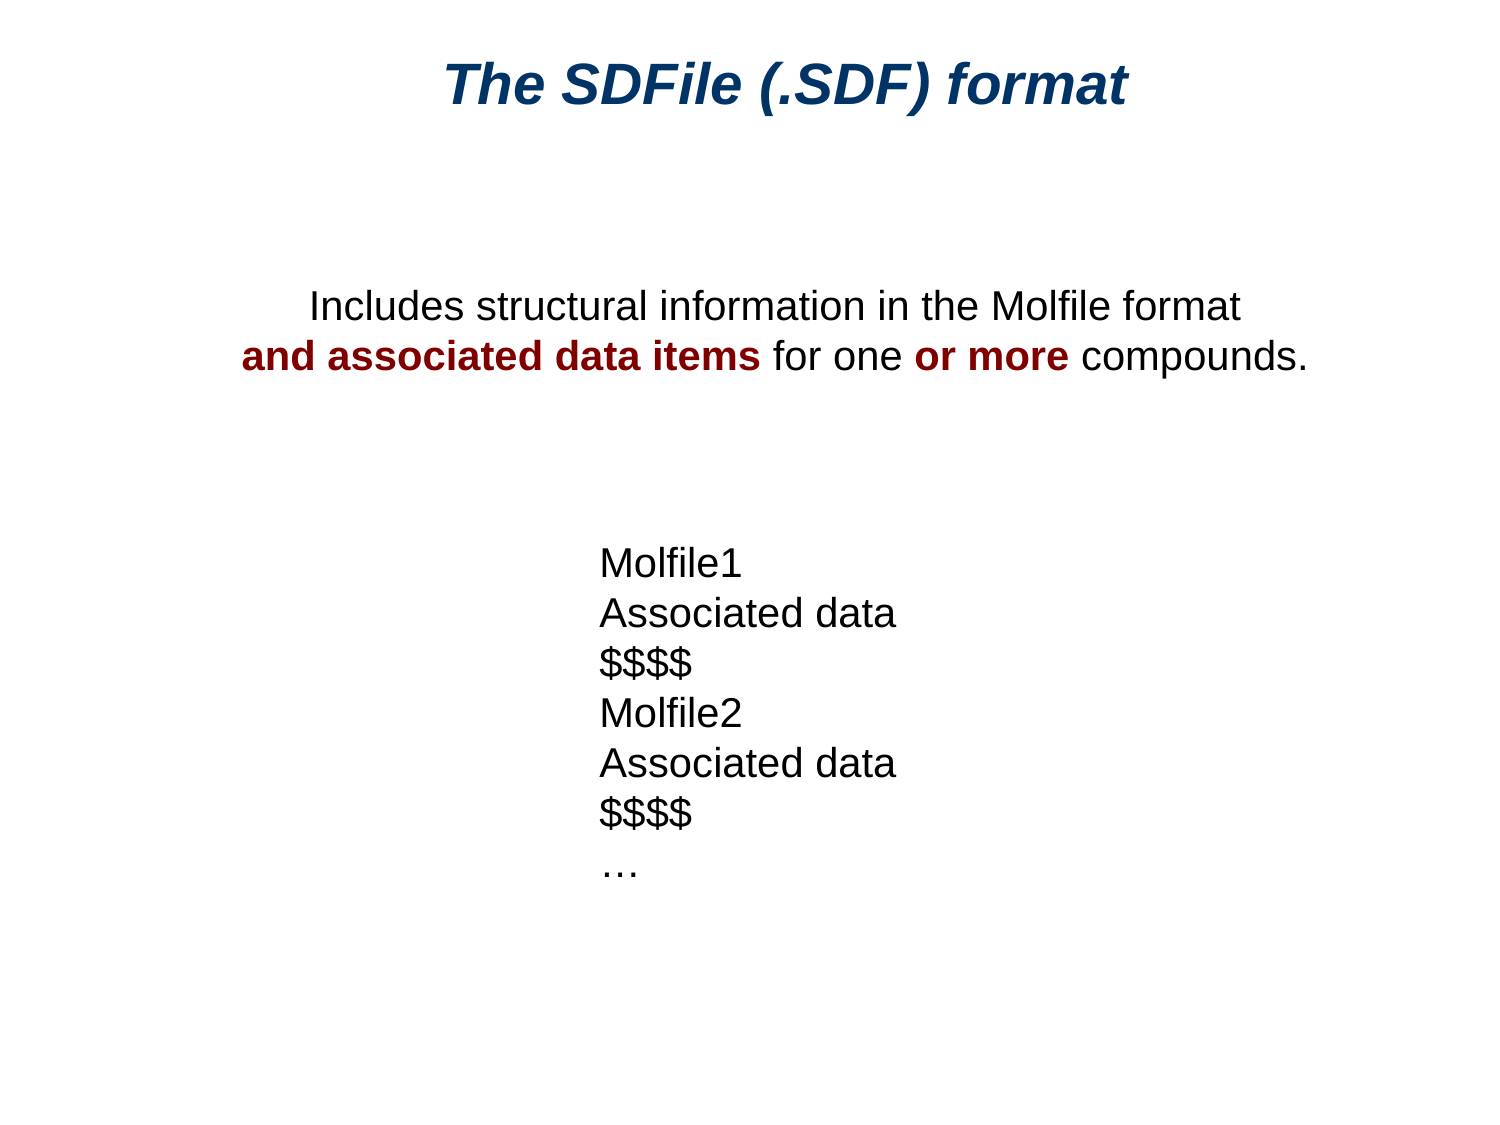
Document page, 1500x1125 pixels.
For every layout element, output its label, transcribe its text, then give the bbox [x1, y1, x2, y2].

text_box The SDFile (.SDF) format [112, 47, 1459, 126]
text_box Molfile1 Associated data $$$$ Molfile2 Associated data $$$$ … [584, 528, 912, 893]
text_box Includes structural information in the Molfile format and associated data items for one or more compounds. [218, 271, 1332, 387]
